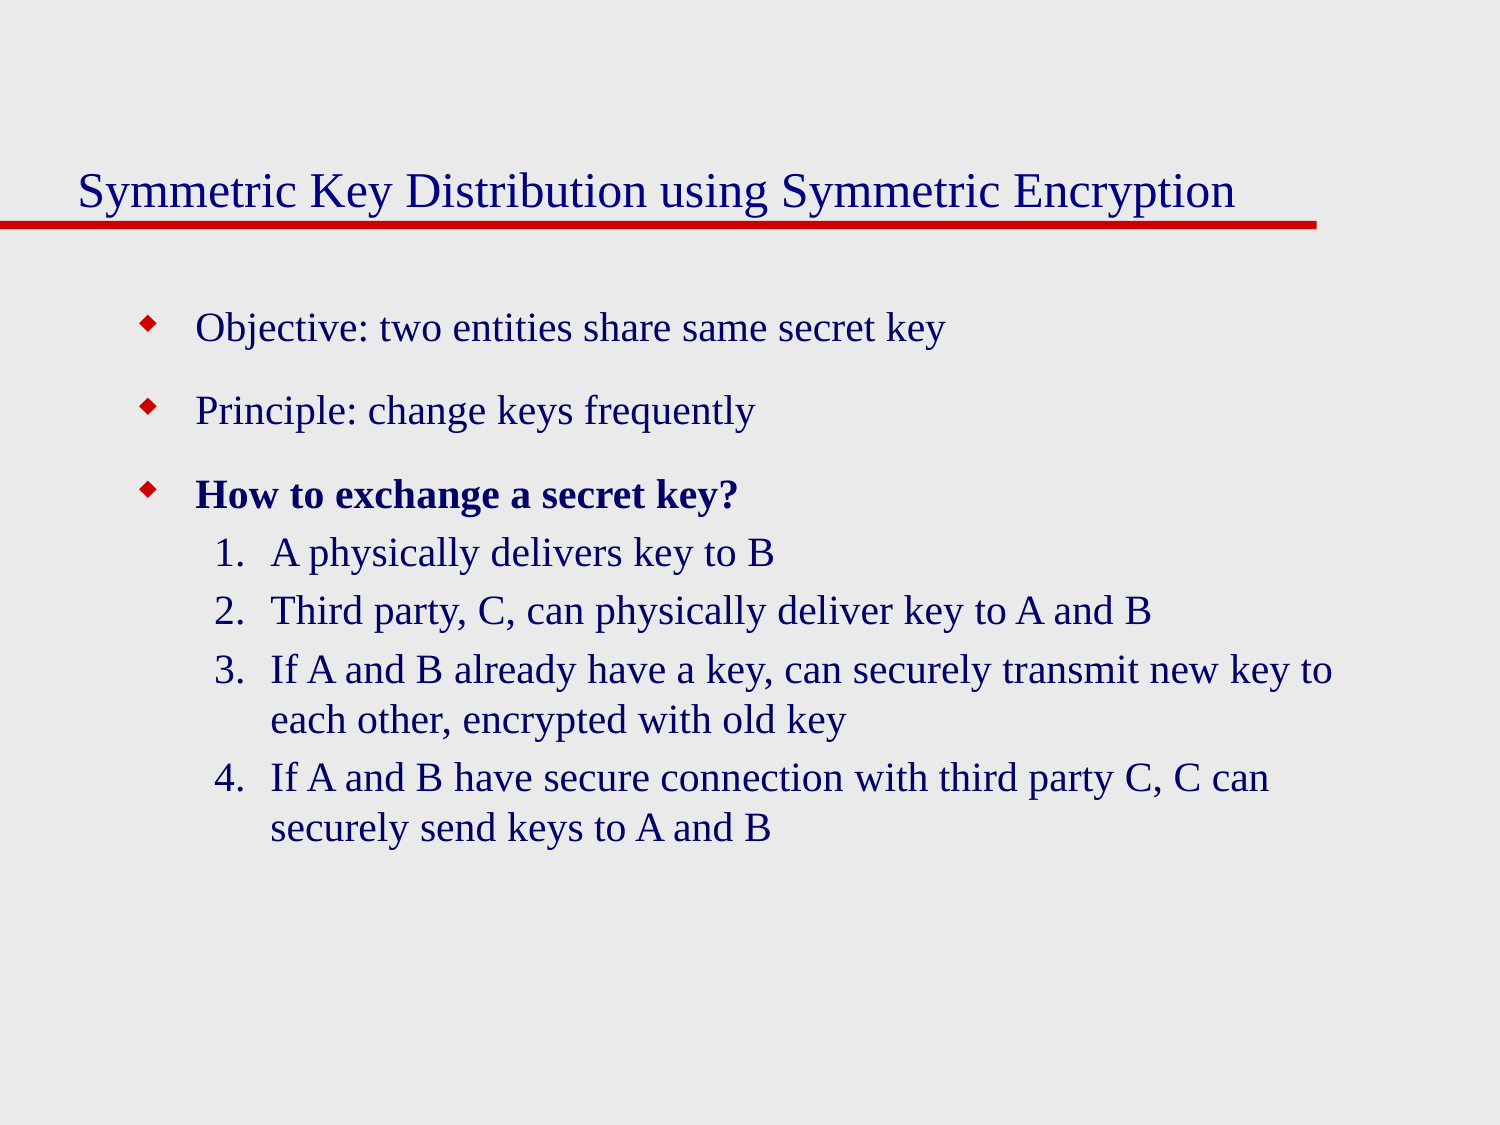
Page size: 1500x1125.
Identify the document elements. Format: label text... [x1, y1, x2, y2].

title Symmetric Key Distribution using Symmetric Encryption [62, 43, 1338, 226]
list Objective: two entities share same secret key Principle: change keys frequently How to exchange a secret key? A physically delivers key to B Third party, C, can physically deliver key to A and B If A and B already have a key, can securely transmit new key to each other, encrypted with old key If A and B have secure connection with third party C, C can securely send keys to A and B [123, 266, 1436, 943]
